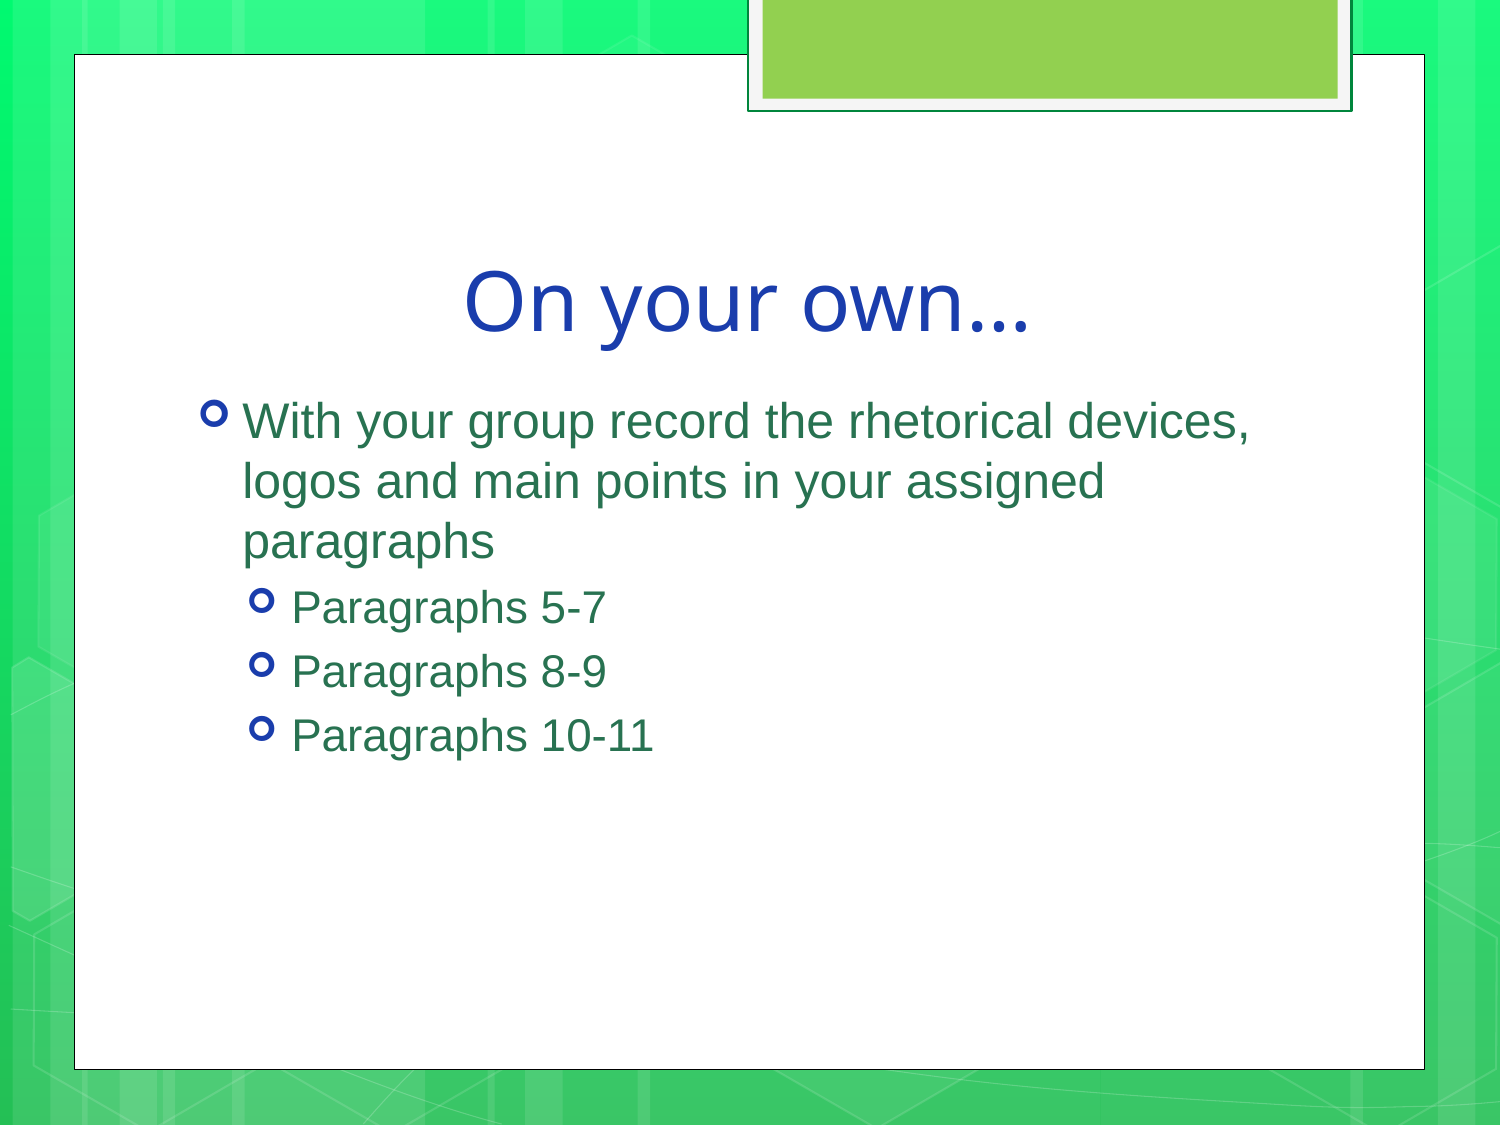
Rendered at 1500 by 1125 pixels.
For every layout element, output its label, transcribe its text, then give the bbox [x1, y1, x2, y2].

title On your own… [171, 168, 1324, 357]
list With your group record the rhetorical devices, logos and main points in your assigned paragraphs Paragraphs 5-7 Paragraphs 8-9 Paragraphs 10-11 [171, 381, 1283, 957]
